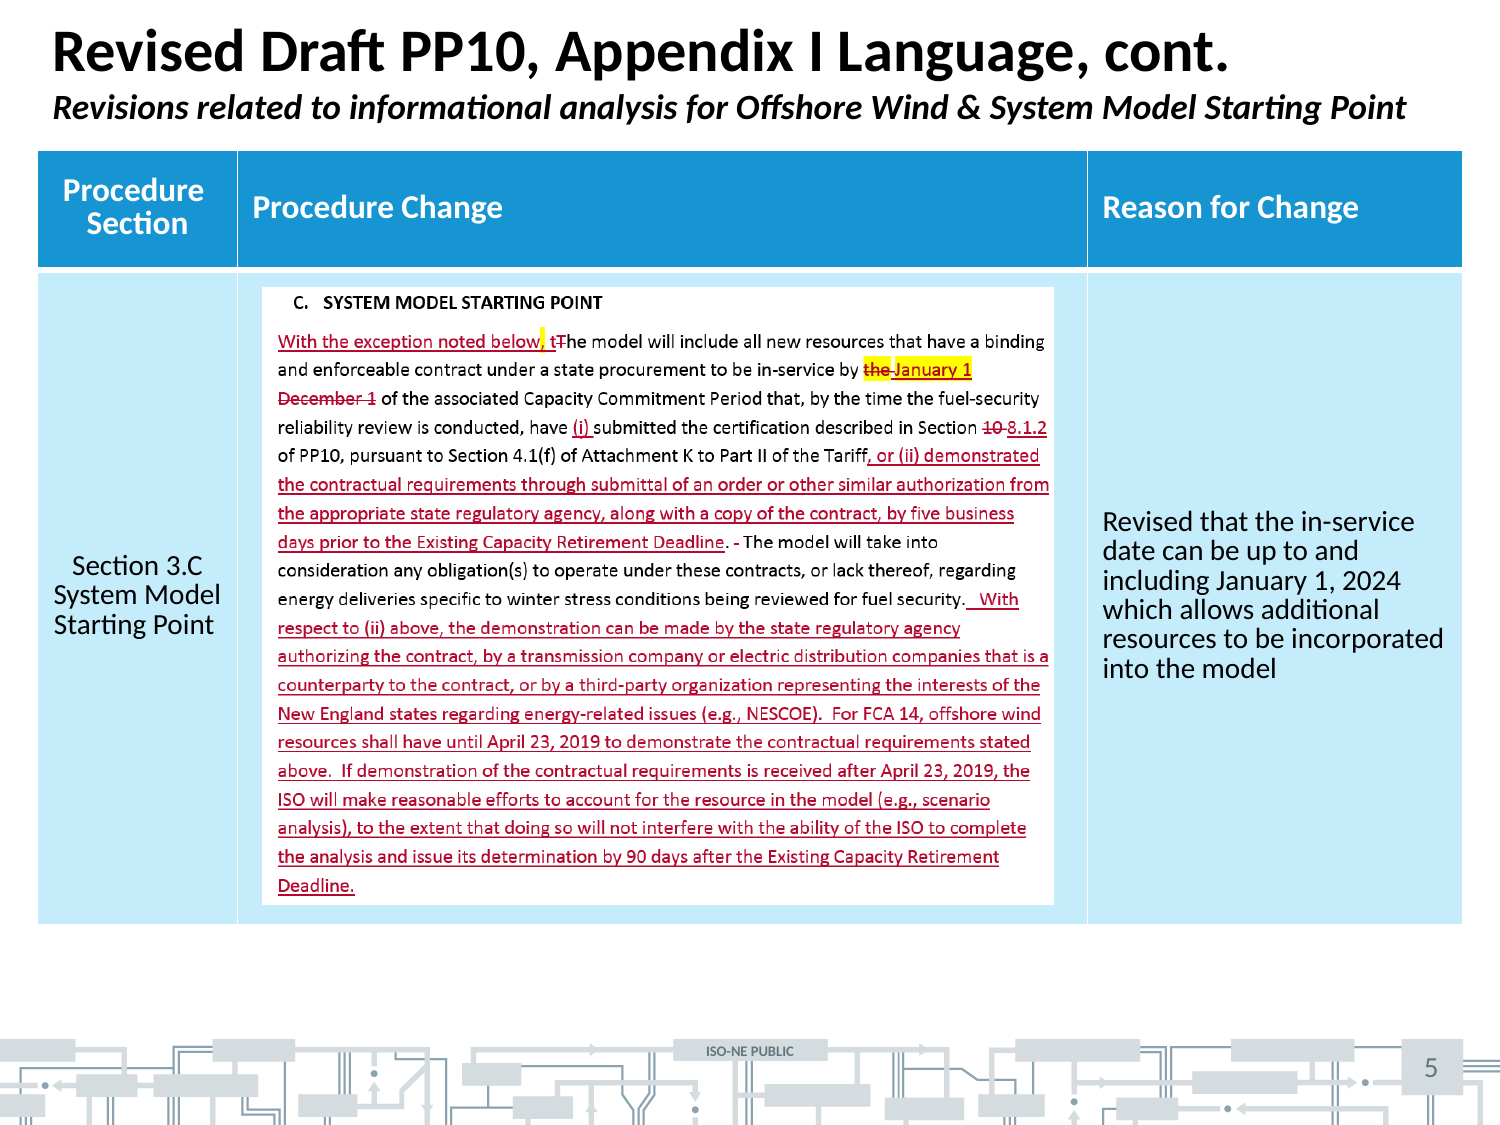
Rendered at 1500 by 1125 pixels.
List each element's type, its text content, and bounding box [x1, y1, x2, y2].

table_header Procedure Section [38, 151, 237, 267]
table_cell Revised that the in-service date can be up to and including January 1, 2024 which allows additional resources to be incorporated into the model [1088, 273, 1462, 924]
table_header Procedure Change [238, 151, 1087, 267]
picture [262, 287, 1055, 905]
table_cell Section 3.C System Model Starting Point [38, 273, 237, 924]
table_header Reason for Change [1088, 151, 1462, 267]
picture [0, 1031, 1500, 1125]
table_cell [238, 273, 1087, 924]
title Revised Draft PP10, Appendix I Language, cont. Revisions related to informational analysis for Offshore Wind & System Model Starting Point [37, 0, 1463, 149]
slide_number 5 [1400, 1044, 1463, 1088]
